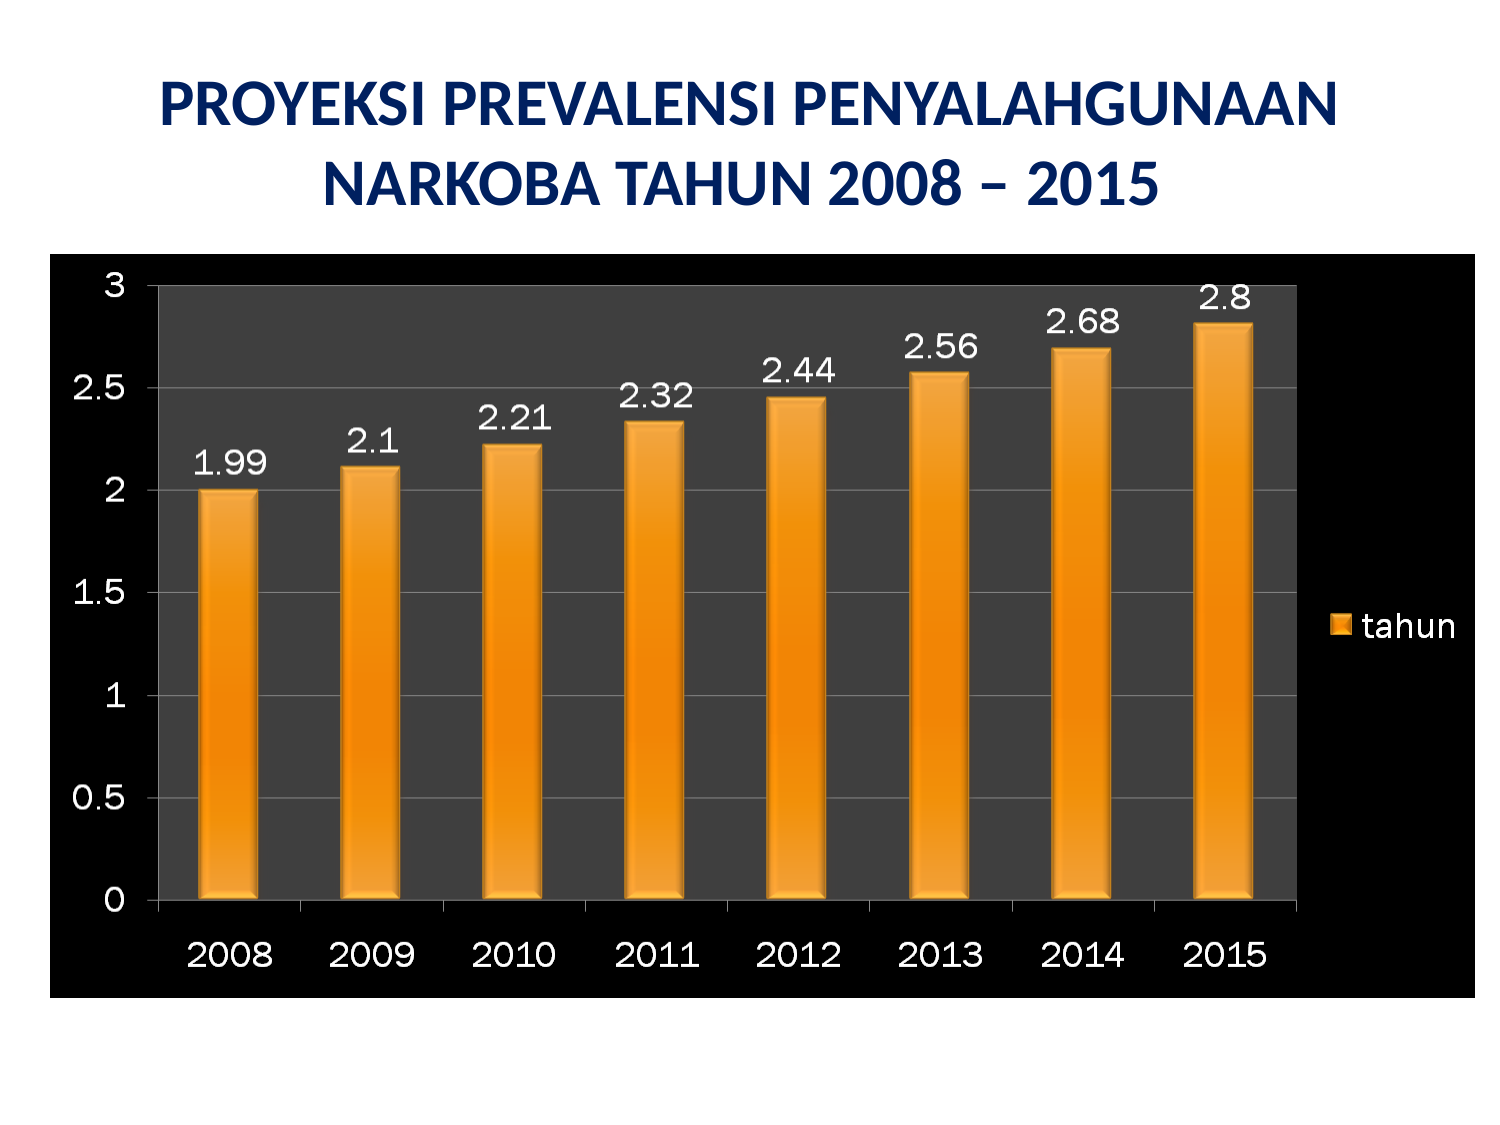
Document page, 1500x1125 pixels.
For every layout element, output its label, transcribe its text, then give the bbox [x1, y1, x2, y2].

title PROYEKSI PREVALENSI PENYALAHGUNAAN NARKOBA TAHUN 2008 – 2015 [74, 44, 1426, 233]
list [49, 254, 1476, 998]
